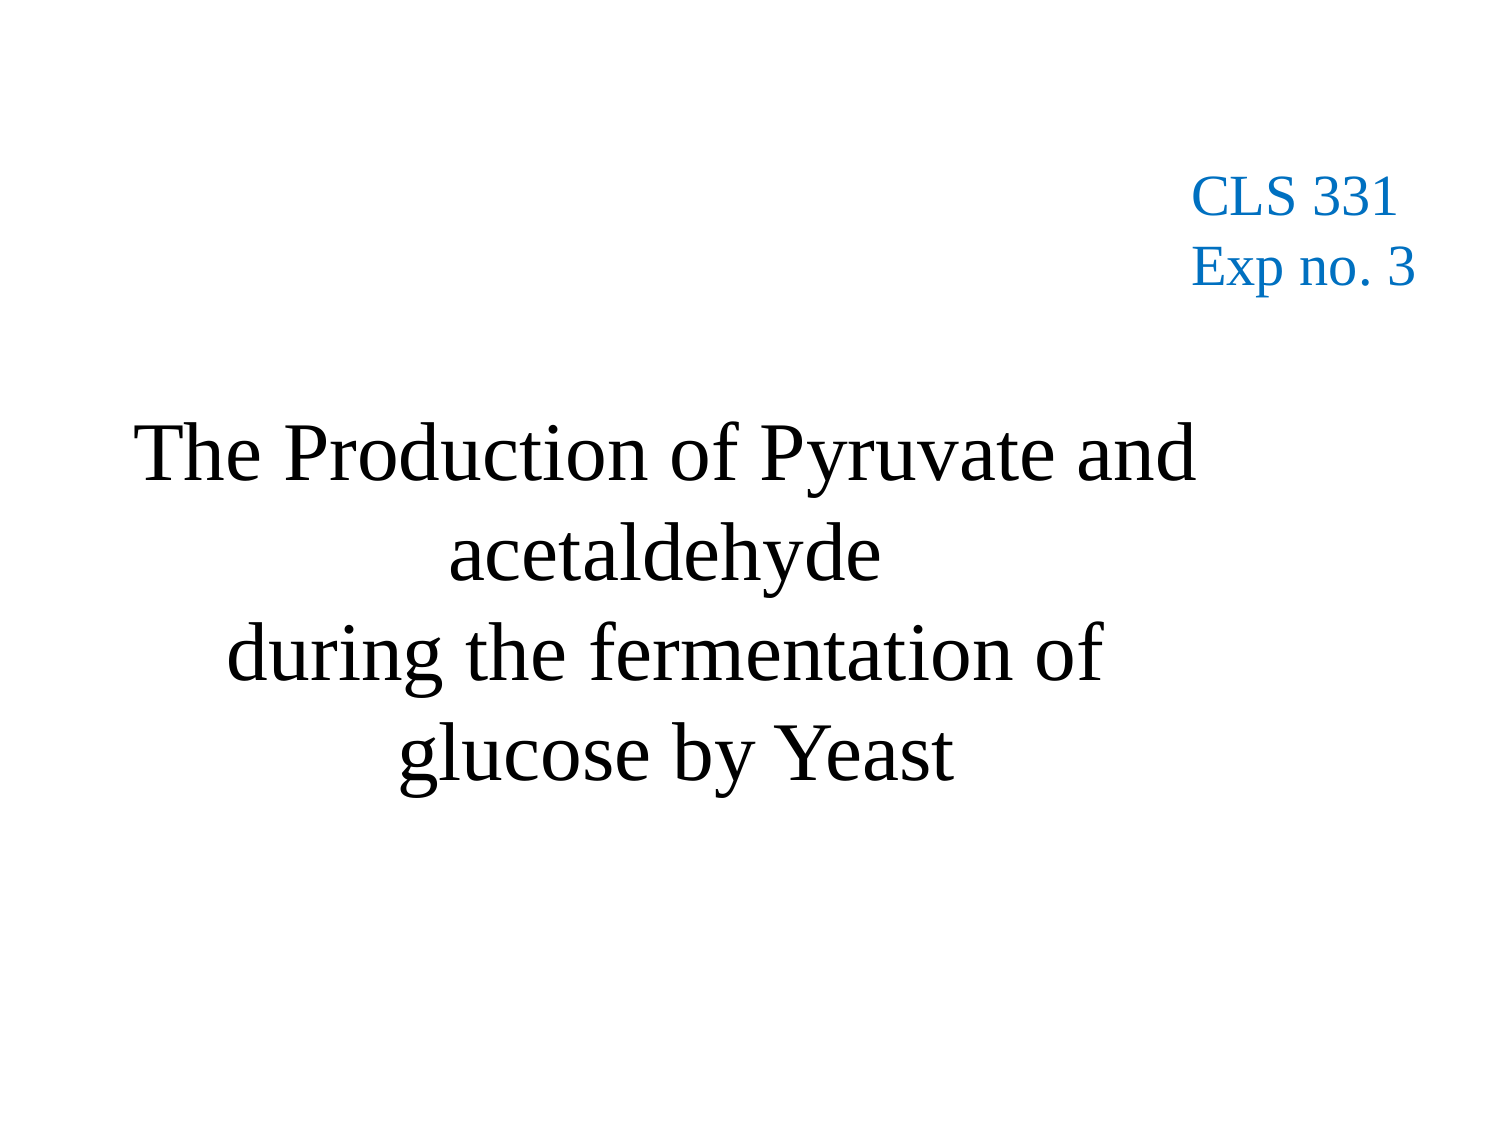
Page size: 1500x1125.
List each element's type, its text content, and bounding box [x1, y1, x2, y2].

title The Production of Pyruvate and acetaldehyde during the fermentation of glucose by Yeast [112, 389, 1240, 805]
text_box CLS 331 Exp no. 3 [1176, 149, 1432, 305]
